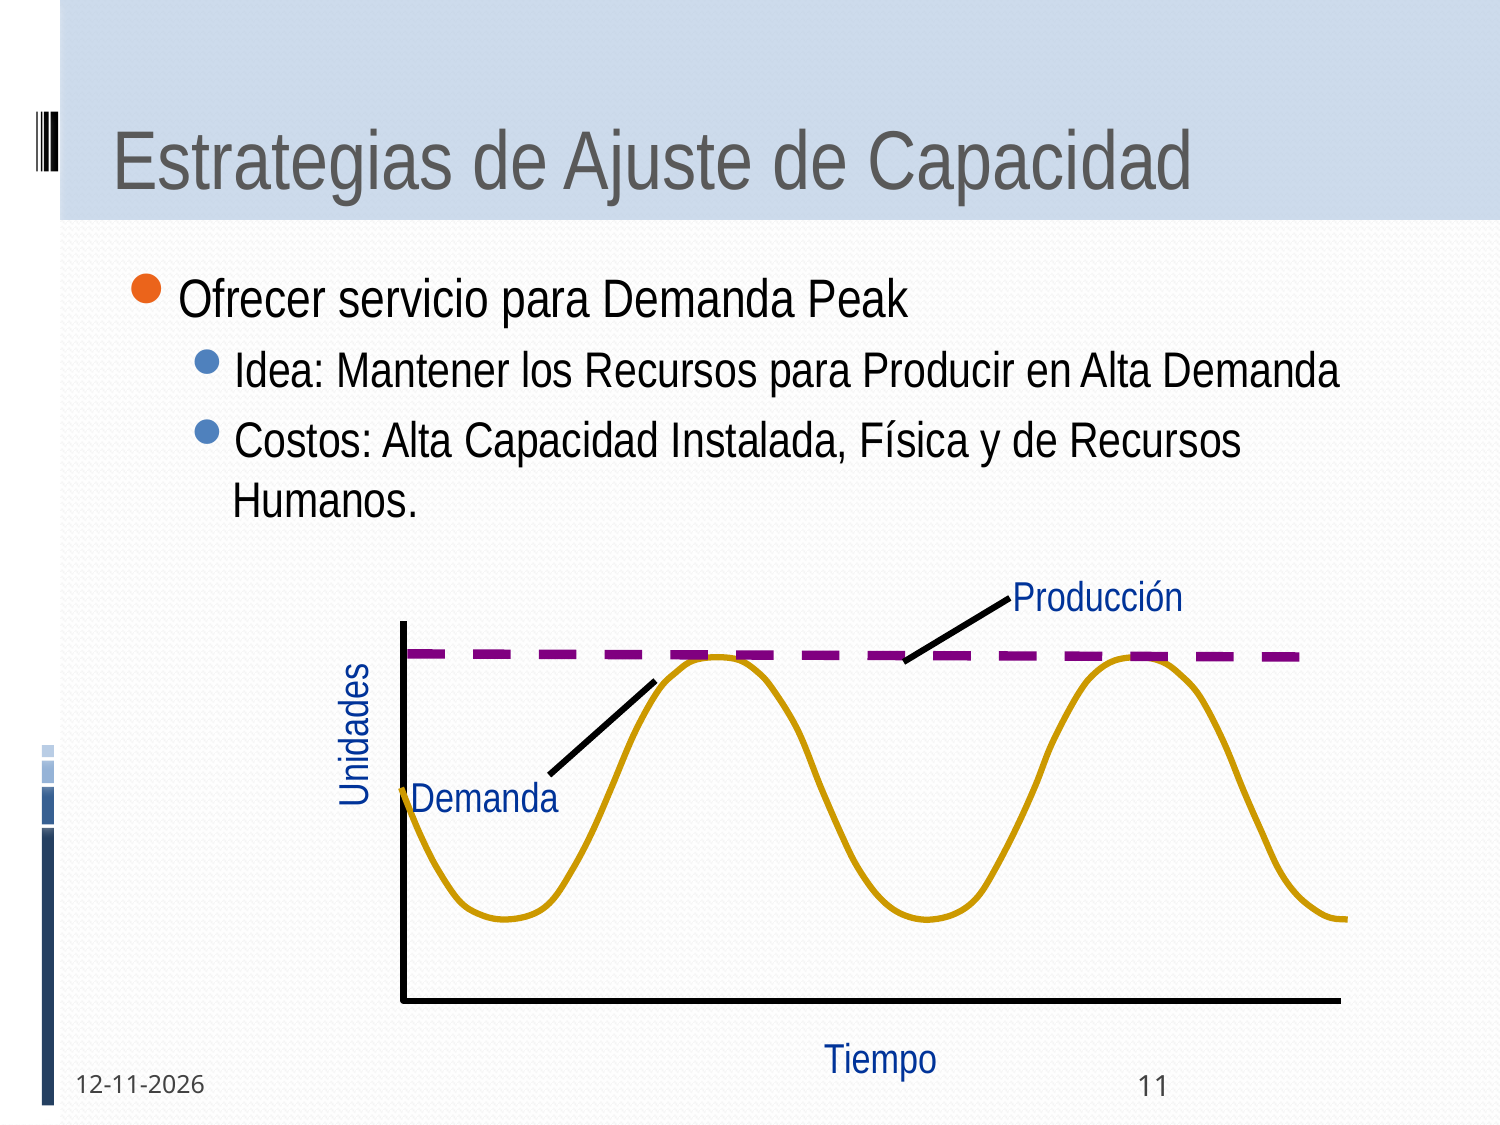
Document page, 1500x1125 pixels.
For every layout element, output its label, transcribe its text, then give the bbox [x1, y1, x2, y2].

text_box [621, 657, 1348, 920]
text_box Unidades [319, 633, 384, 823]
text_box Demanda [395, 763, 668, 828]
title Estrategias de Ajuste de Capacidad [111, 18, 1436, 207]
list Ofrecer servicio para Demanda Peak Idea: Mantener los Recursos para Producir en Alta Demanda Costos: Alta Capacidad Instalada, Física y de Recursos Humanos. [111, 255, 1436, 1038]
text_box [403, 826, 1341, 1001]
text_box Tiempo [809, 1024, 974, 1090]
slide_number 11 [1045, 1046, 1171, 1107]
text_box Producción [997, 562, 1260, 627]
text_box [417, 828, 594, 920]
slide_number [75, 1042, 243, 1103]
text_box [403, 621, 642, 763]
text_box [823, 791, 998, 870]
